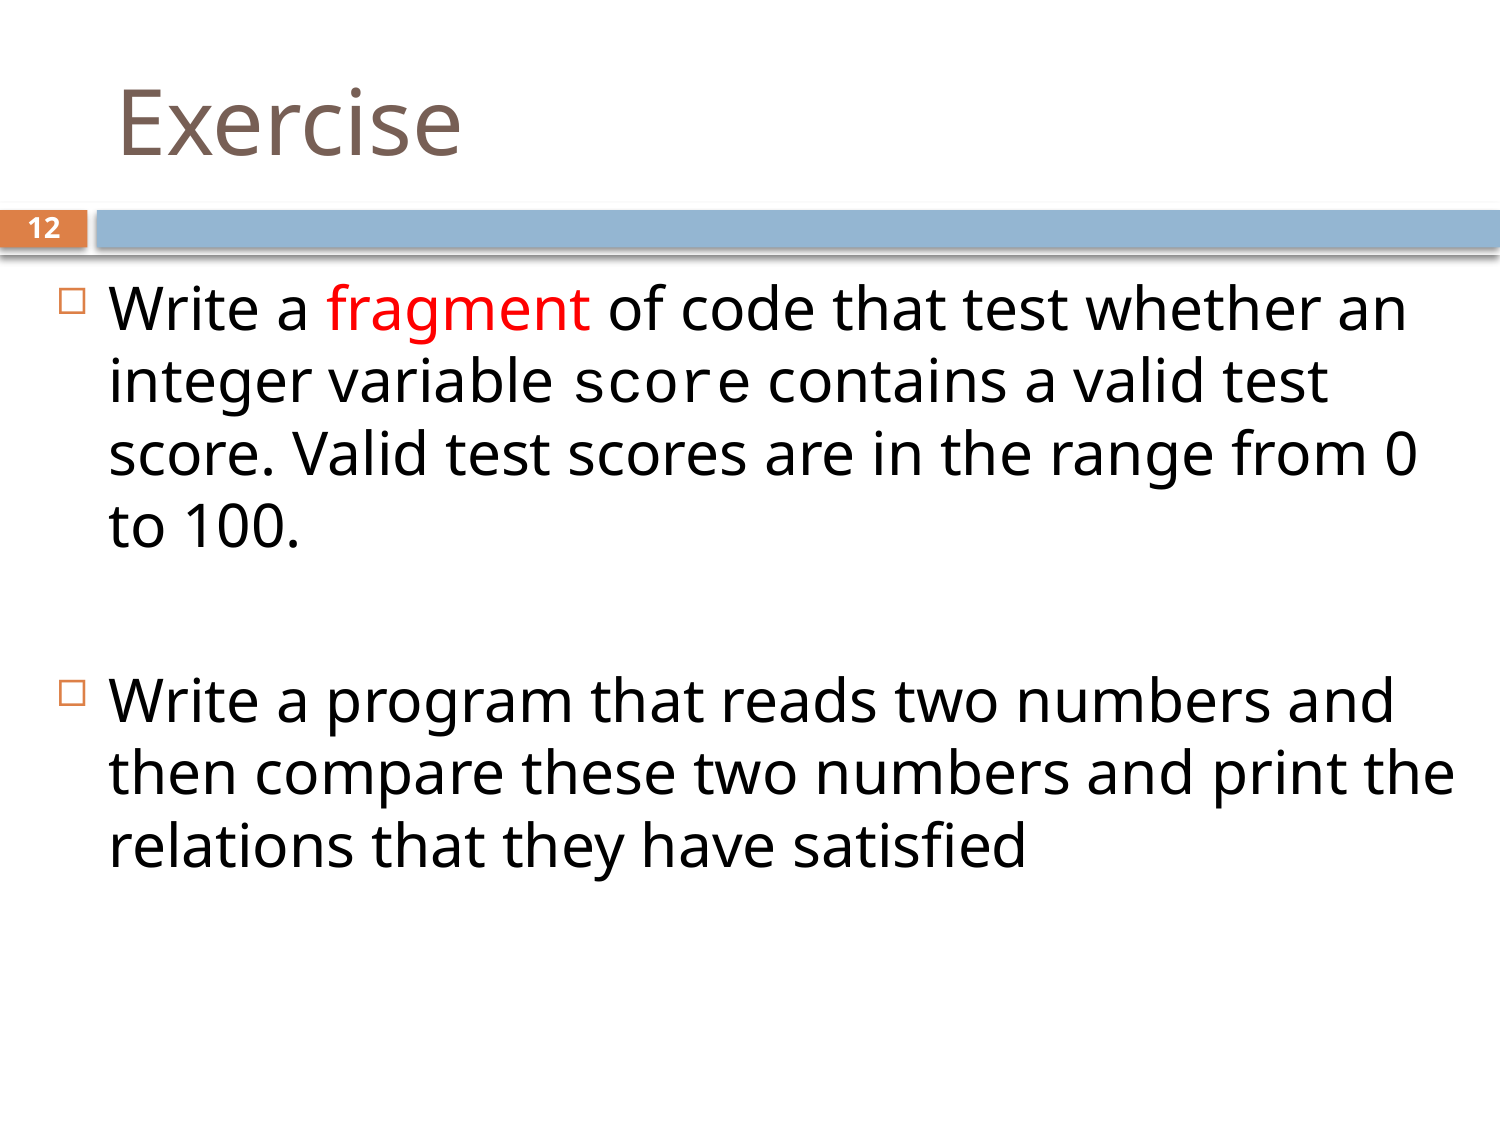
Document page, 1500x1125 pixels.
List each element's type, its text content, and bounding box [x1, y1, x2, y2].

title Exercise [100, 37, 1438, 200]
list Write a fragment of code that test whether an integer variable score contains a valid test score. Valid test scores are in the range from 0 to 100. Write a program that reads two numbers and then compare these two numbers and print the relations that they have satisfied [41, 262, 1500, 1000]
slide_number 12 [0, 208, 88, 249]
